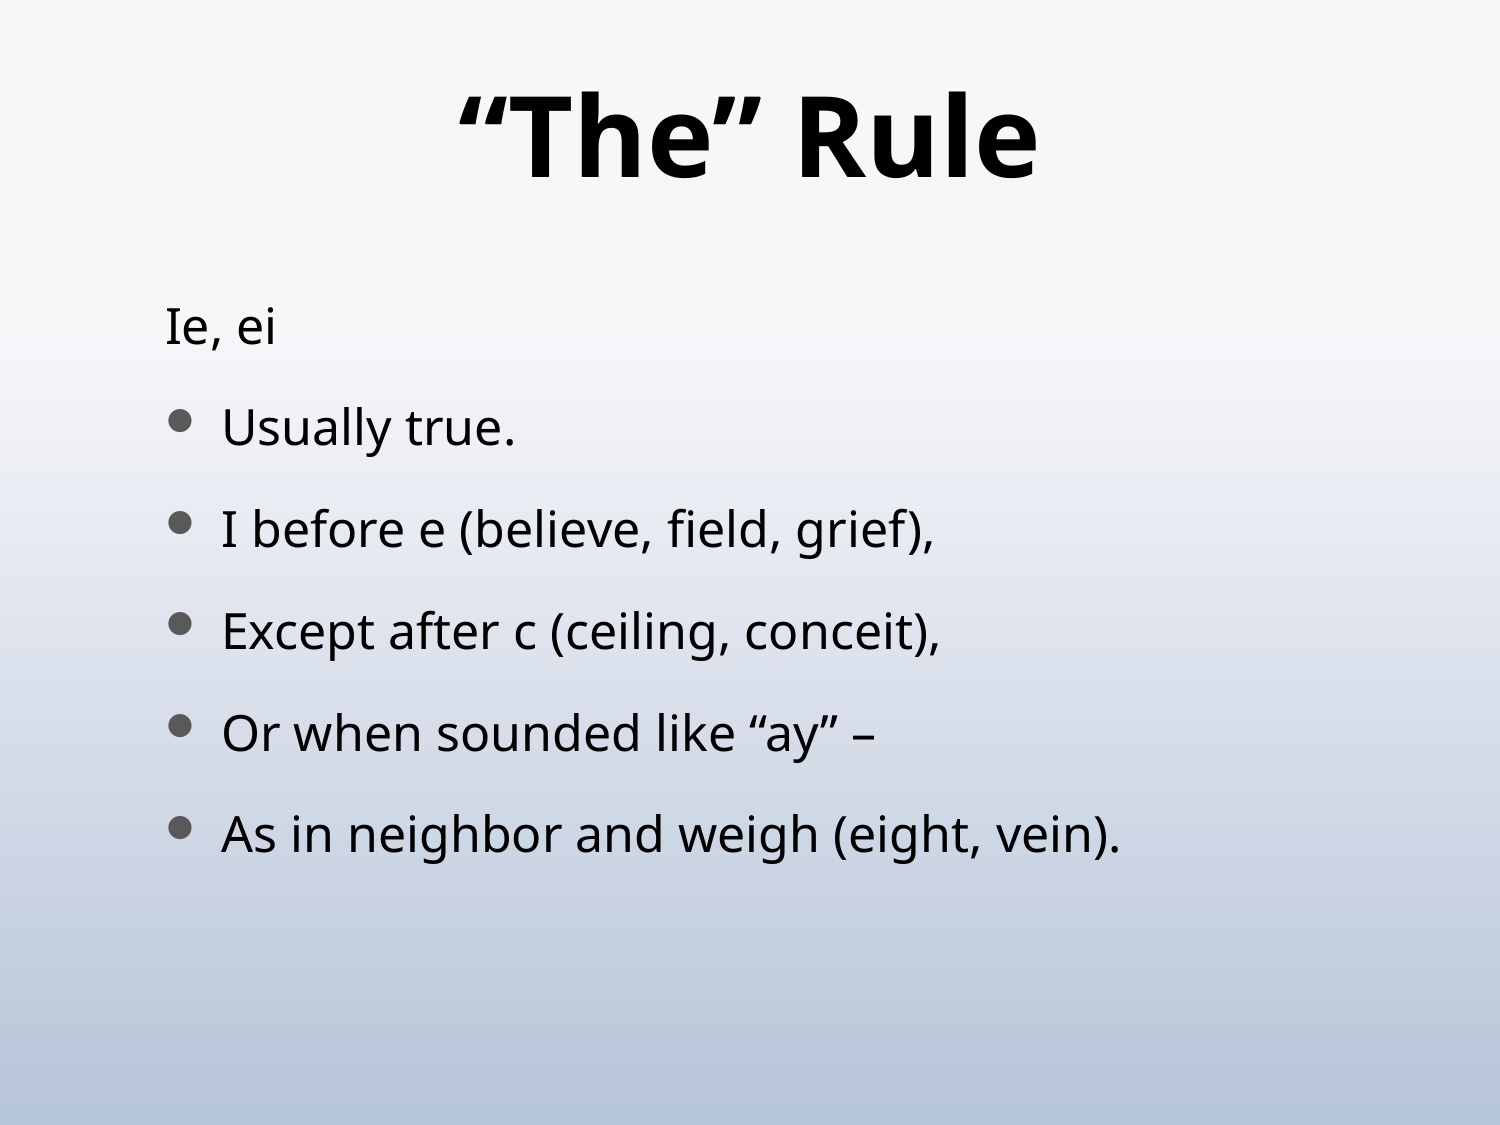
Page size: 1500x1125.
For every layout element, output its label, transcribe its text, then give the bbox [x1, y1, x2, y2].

list Ie, ei Usually true. I before e (believe, field, grief), Except after c (ceiling, conceit), Or when sounded like “ay” – As in neighbor and weigh (eight, vein). [150, 286, 1350, 993]
title “The” Rule [150, 37, 1350, 245]
